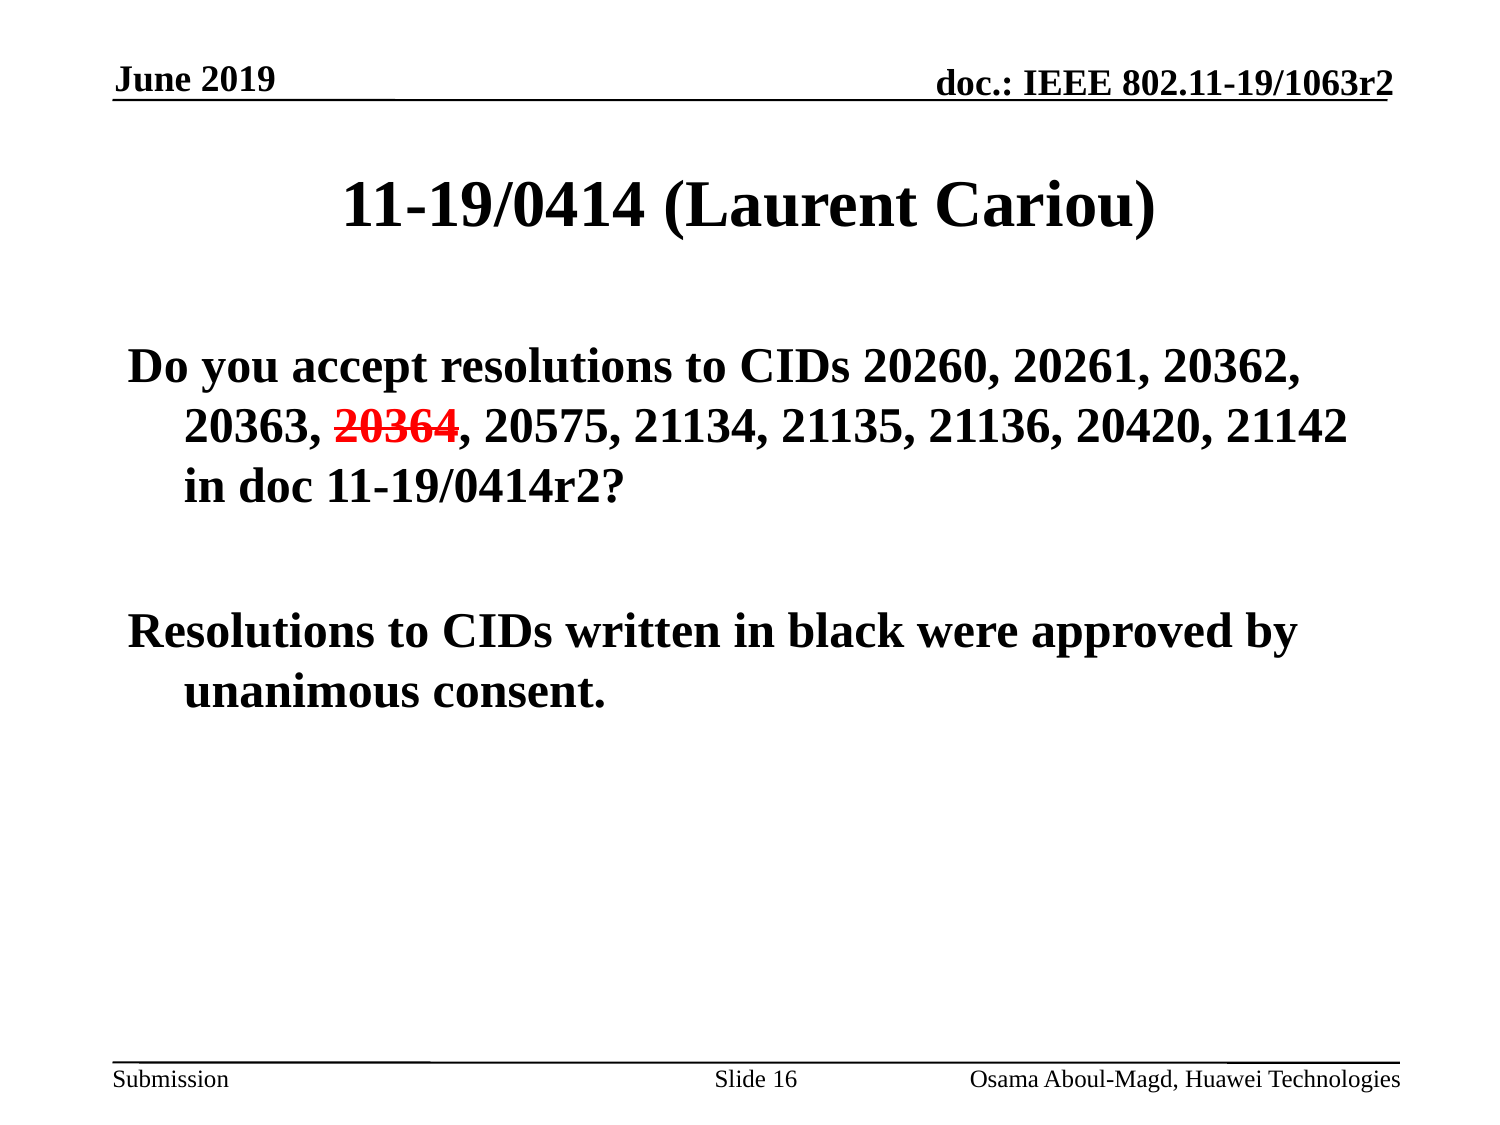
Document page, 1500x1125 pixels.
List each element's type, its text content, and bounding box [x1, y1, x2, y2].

title 11-19/0414 (Laurent Cariou) [112, 112, 1388, 288]
list Do you accept resolutions to CIDs 20260, 20261, 20362, 20363, 20364, 20575, 21134, 21135, 21136, 20420, 21142 in doc 11-19/0414r2? Resolutions to CIDs written in black were approved by unanimous consent. [112, 324, 1388, 1000]
slide_number Slide 16 [712, 1061, 800, 1123]
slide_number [114, 54, 423, 100]
footer Osama Aboul-Magd, Huawei Technologies [878, 1061, 1402, 1093]
